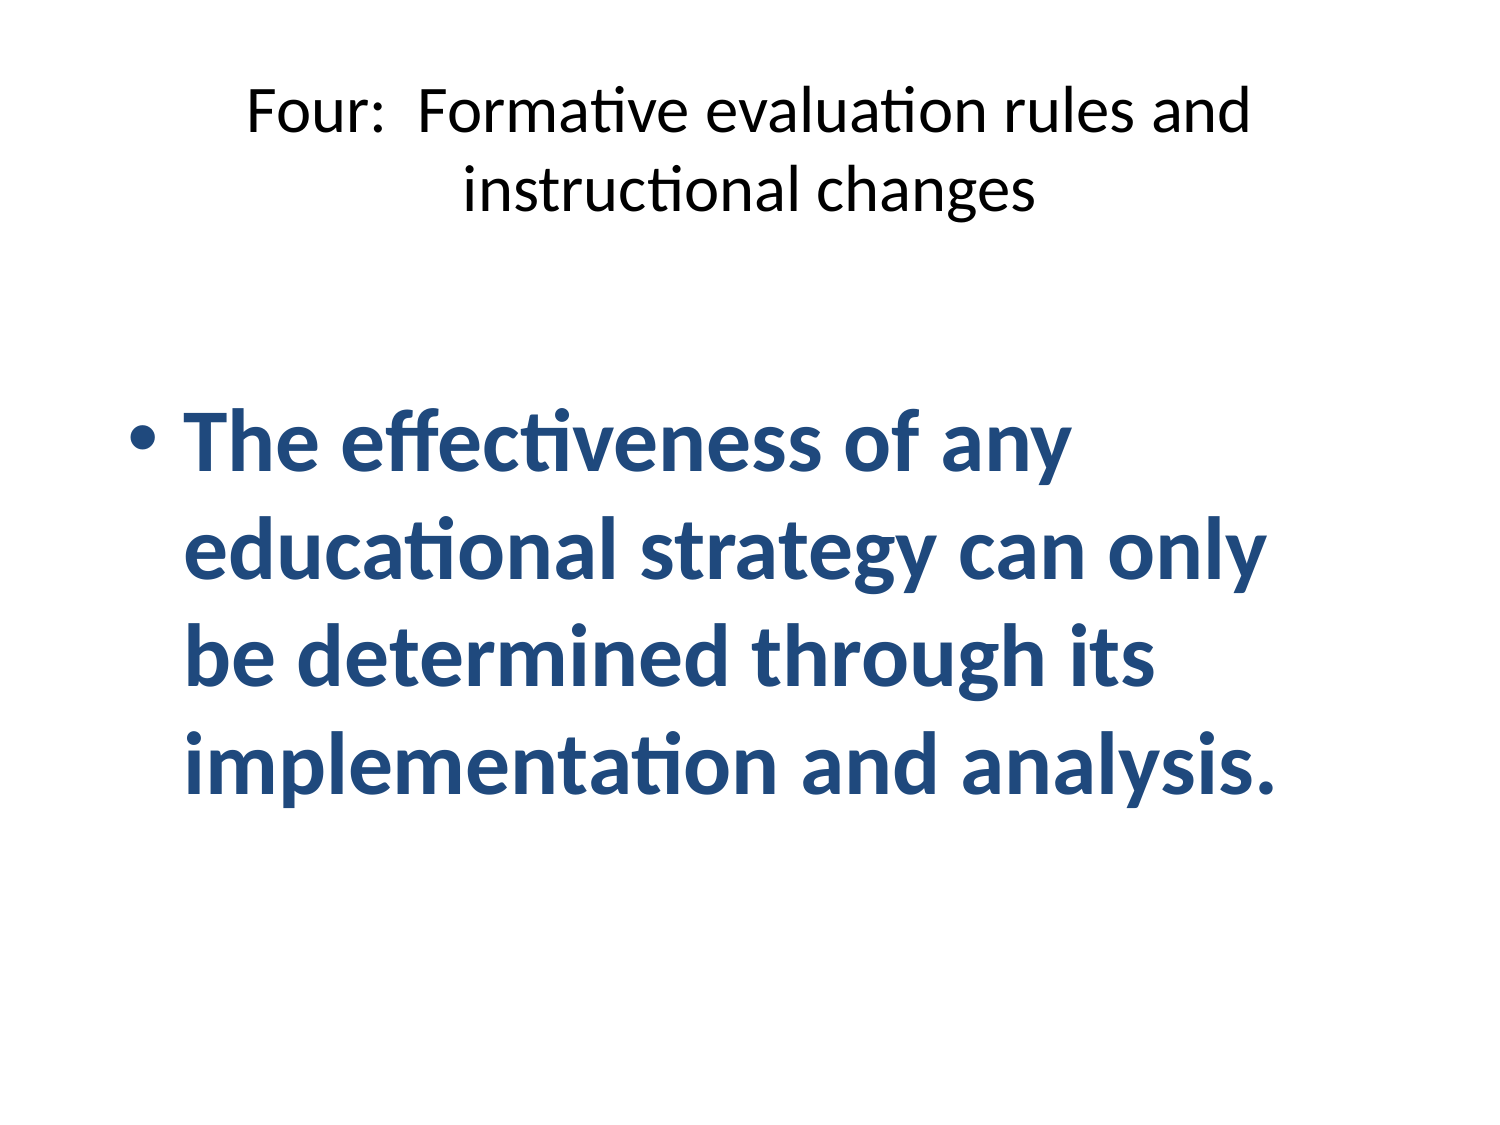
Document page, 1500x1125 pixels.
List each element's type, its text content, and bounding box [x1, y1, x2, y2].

title Four: Formative evaluation rules and instructional changes [75, 45, 1425, 233]
list The effectiveness of any educational strategy can only be determined through its implementation and analysis. [112, 375, 1388, 1050]
